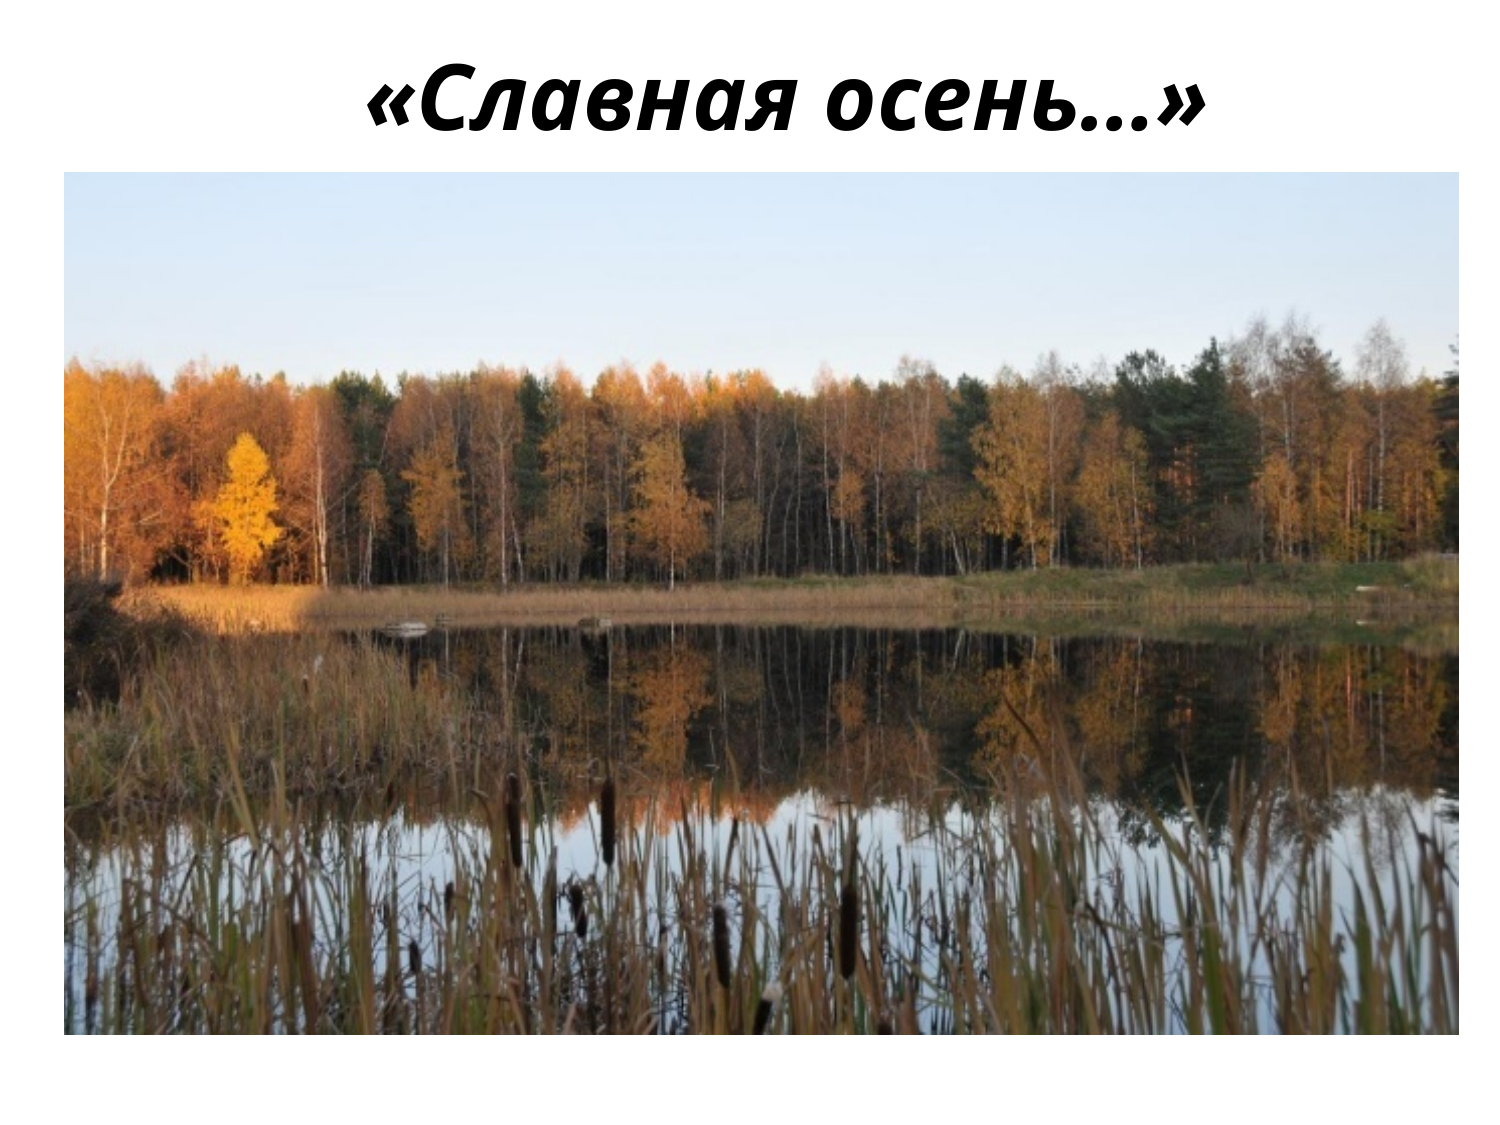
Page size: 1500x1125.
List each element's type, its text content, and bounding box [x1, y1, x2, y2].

title «Славная осень…» [112, 0, 1463, 175]
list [64, 172, 1460, 1036]
